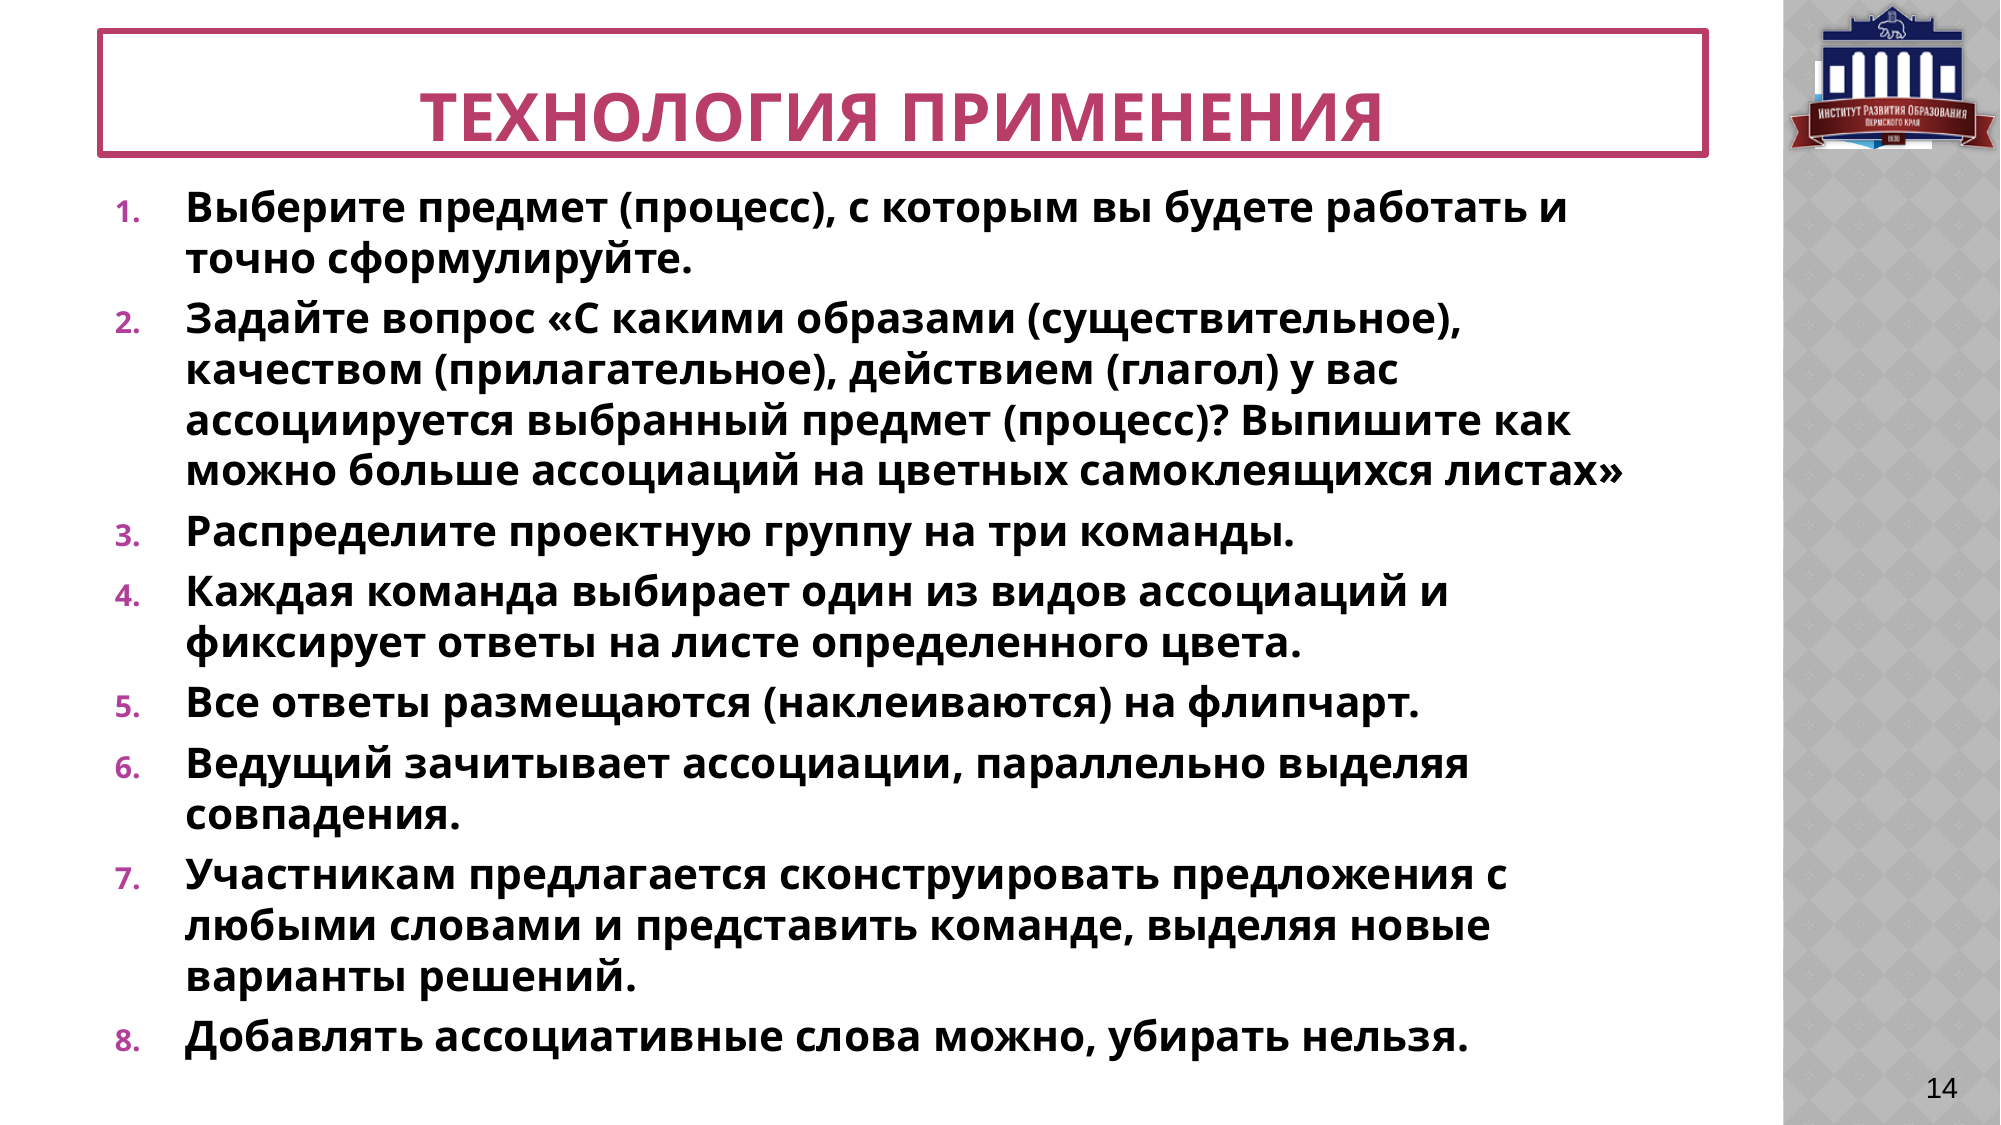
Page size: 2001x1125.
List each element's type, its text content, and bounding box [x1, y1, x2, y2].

list Выберите предмет (процесс), с которым вы будете работать и точно сформулируйте. Задайте вопрос «С какими образами (существительное), качеством (прилагательное), действием (глагол) у вас ассоциируется выбранный предмет (процесс)? Выпишите как можно больше ассоциаций на цветных самоклеящихся листах» Распределите проектную группу на три команды. Каждая команда выбирает один из видов ассоциаций и фиксирует ответы на листе определенного цвета. Все ответы размещаются (наклеиваются) на флипчарт. Ведущий зачитывает ассоциации, параллельно выделяя совпадения. Участникам предлагается сконструировать предложения с любыми словами и представить команде, выделяя новые варианты решений. Добавлять ассоциативные слова можно, убирать нельзя. [99, 172, 1665, 1094]
title Технология применения [97, 28, 1709, 158]
picture [1784, 0, 2000, 155]
